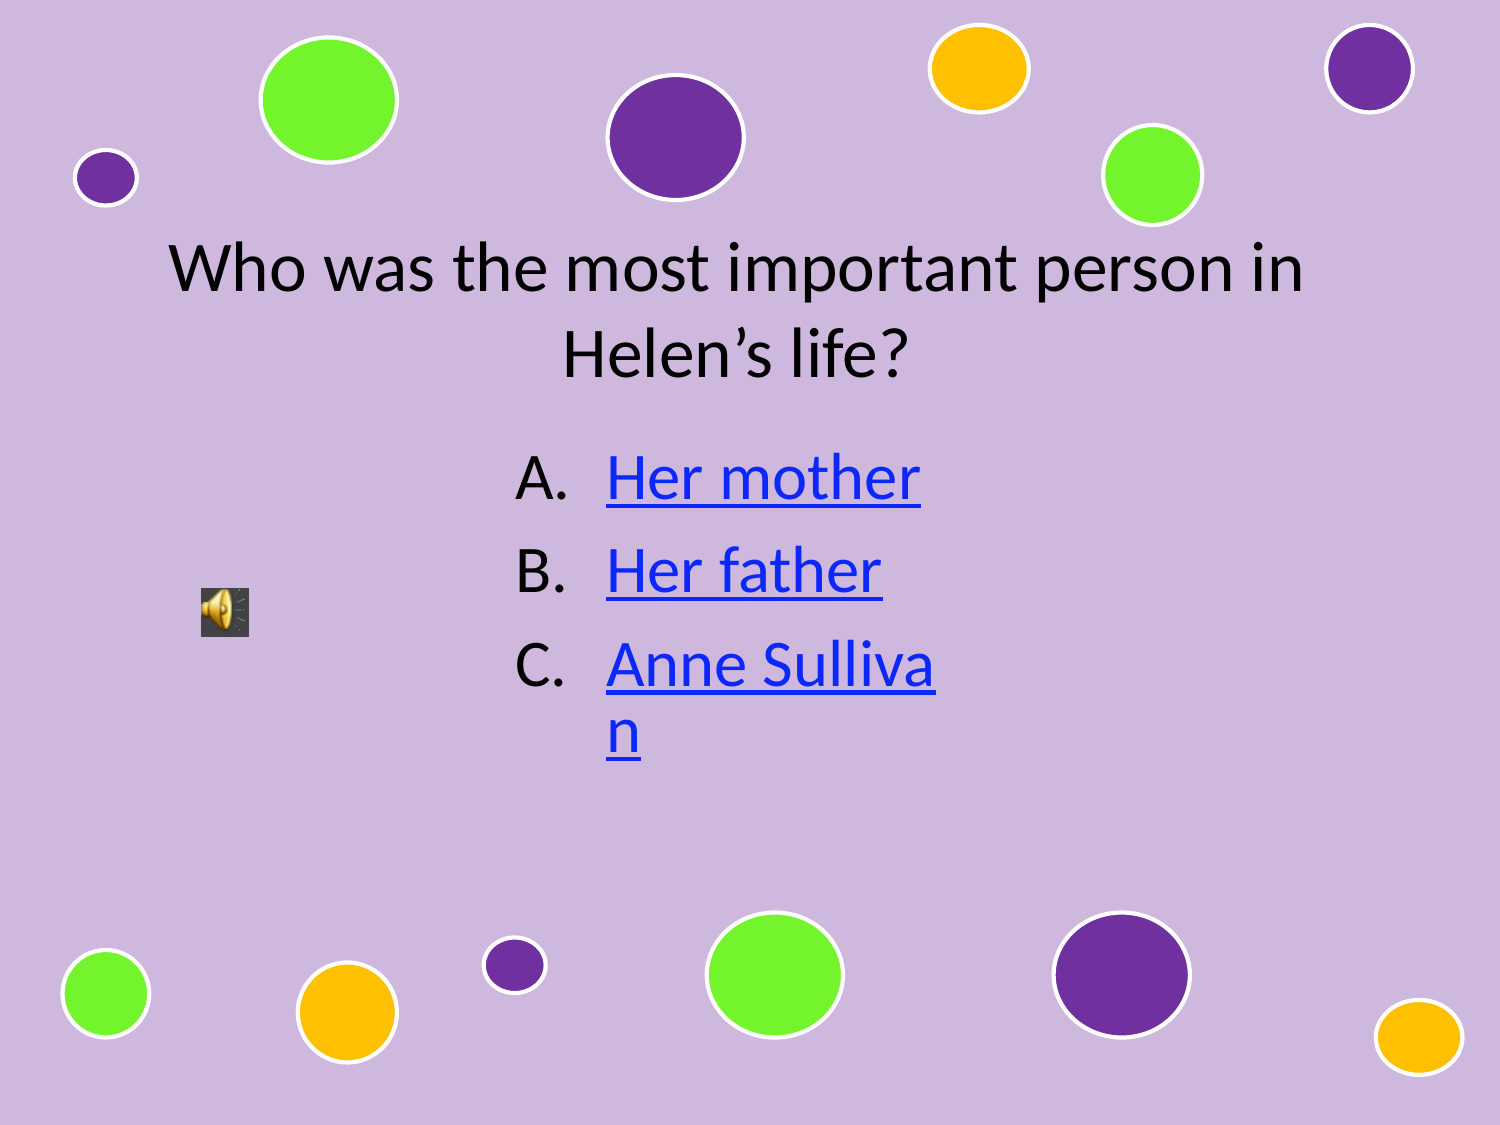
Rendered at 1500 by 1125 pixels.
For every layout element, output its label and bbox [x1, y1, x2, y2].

picture [199, 587, 251, 638]
text_box [62, 24, 1463, 1076]
